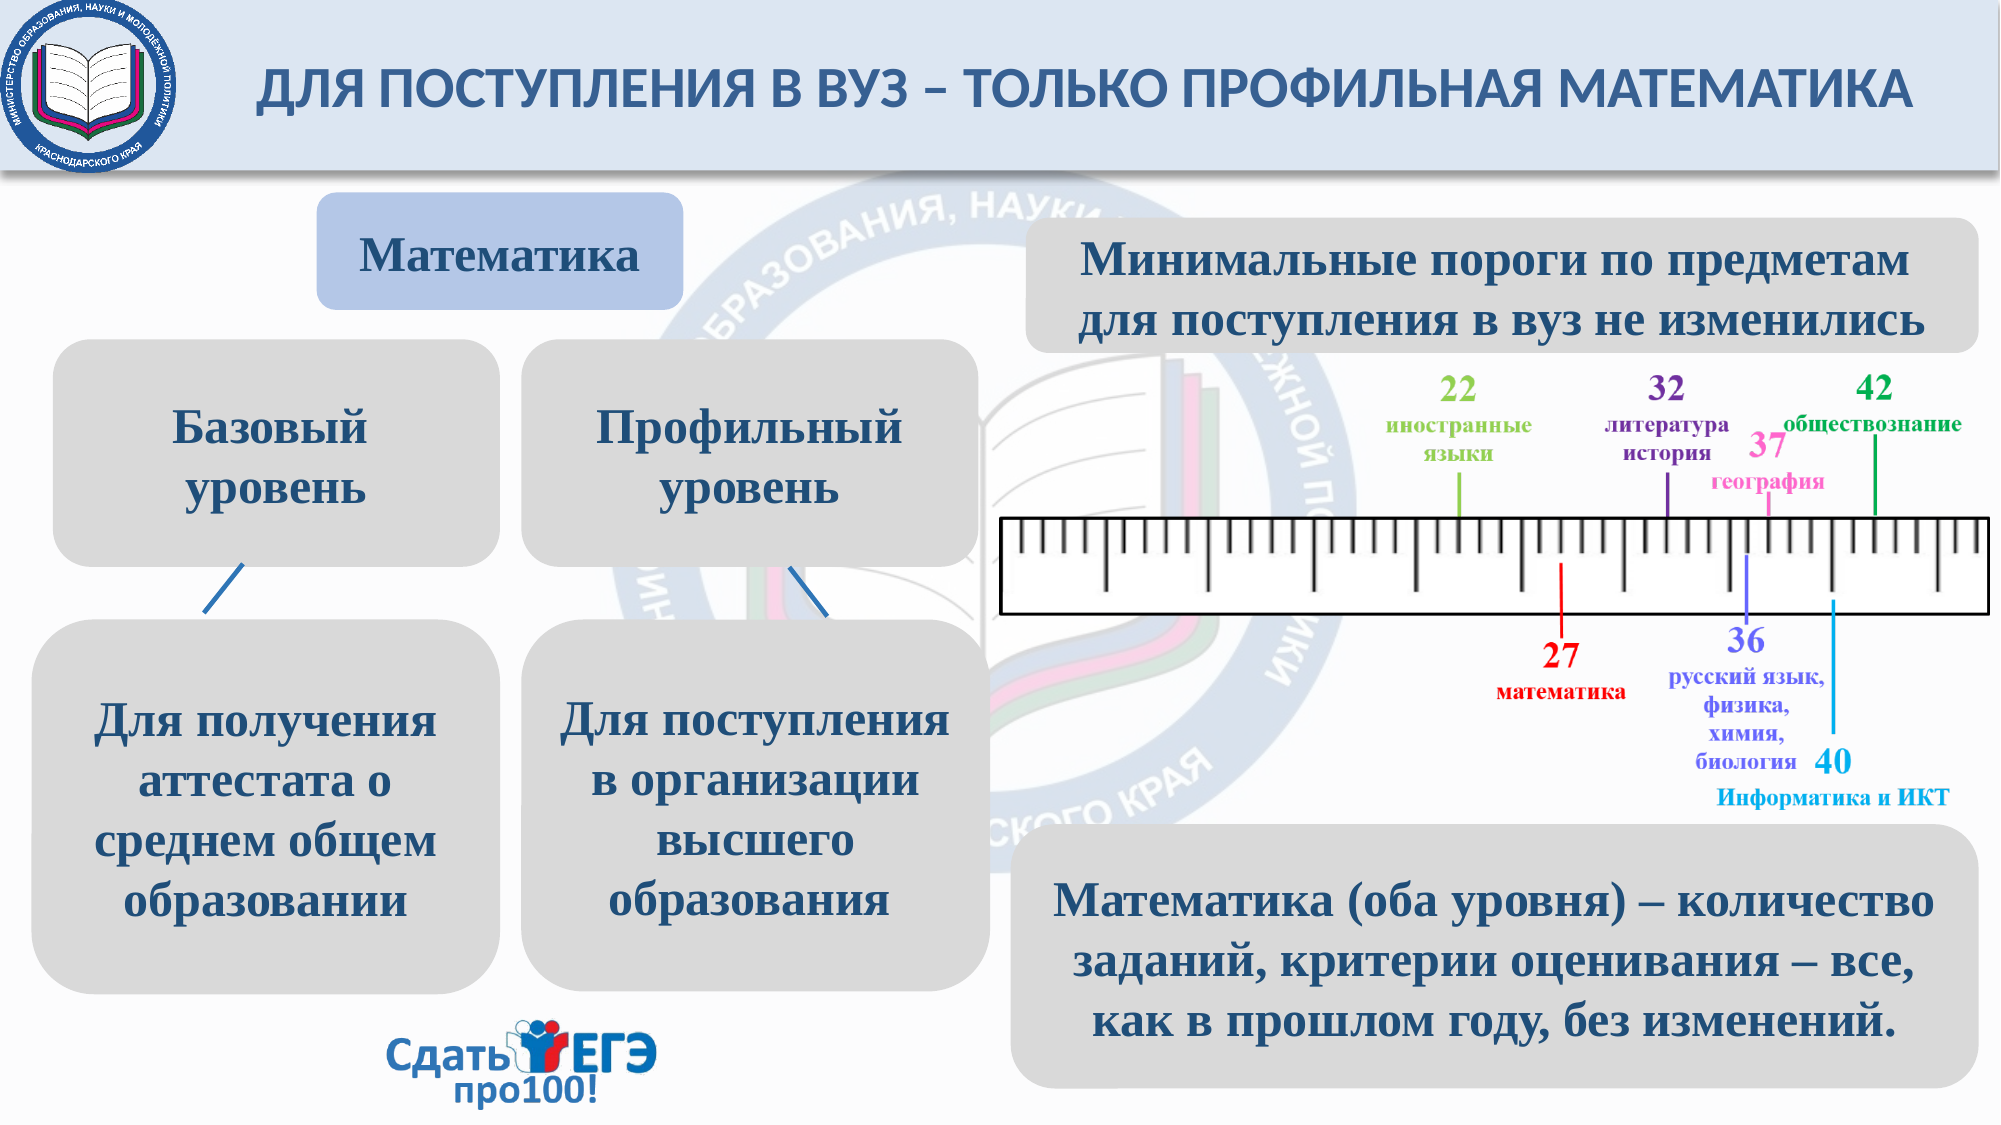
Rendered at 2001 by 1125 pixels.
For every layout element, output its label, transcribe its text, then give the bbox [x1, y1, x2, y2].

text_box Профильный уровень [520, 338, 980, 568]
text_box [52, 473, 466, 549]
text_box Математика [315, 191, 685, 311]
picture [384, 1006, 659, 1114]
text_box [203, 563, 243, 613]
text_box Базовый уровень [51, 338, 501, 568]
text_box Для получения аттестата о среднем общем образовании [30, 618, 502, 996]
text_box Математика (оба уровня) – количество заданий, критерии оценивания – все, как в прошлом году, без изменений. [1009, 825, 1980, 1090]
picture [999, 352, 1990, 825]
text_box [789, 567, 828, 617]
picture [0, 0, 176, 173]
text_box Для поступления в организации высшего образования [520, 618, 992, 993]
text_box Минимальные пороги по предметам для поступления в вуз не изменились [1024, 216, 1980, 352]
text_box ДЛЯ ПОСТУПЛЕНИЯ В ВУЗ – ТОЛЬКО ПРОФИЛЬНАЯ МАТЕМАТИКА [176, 0, 1999, 171]
